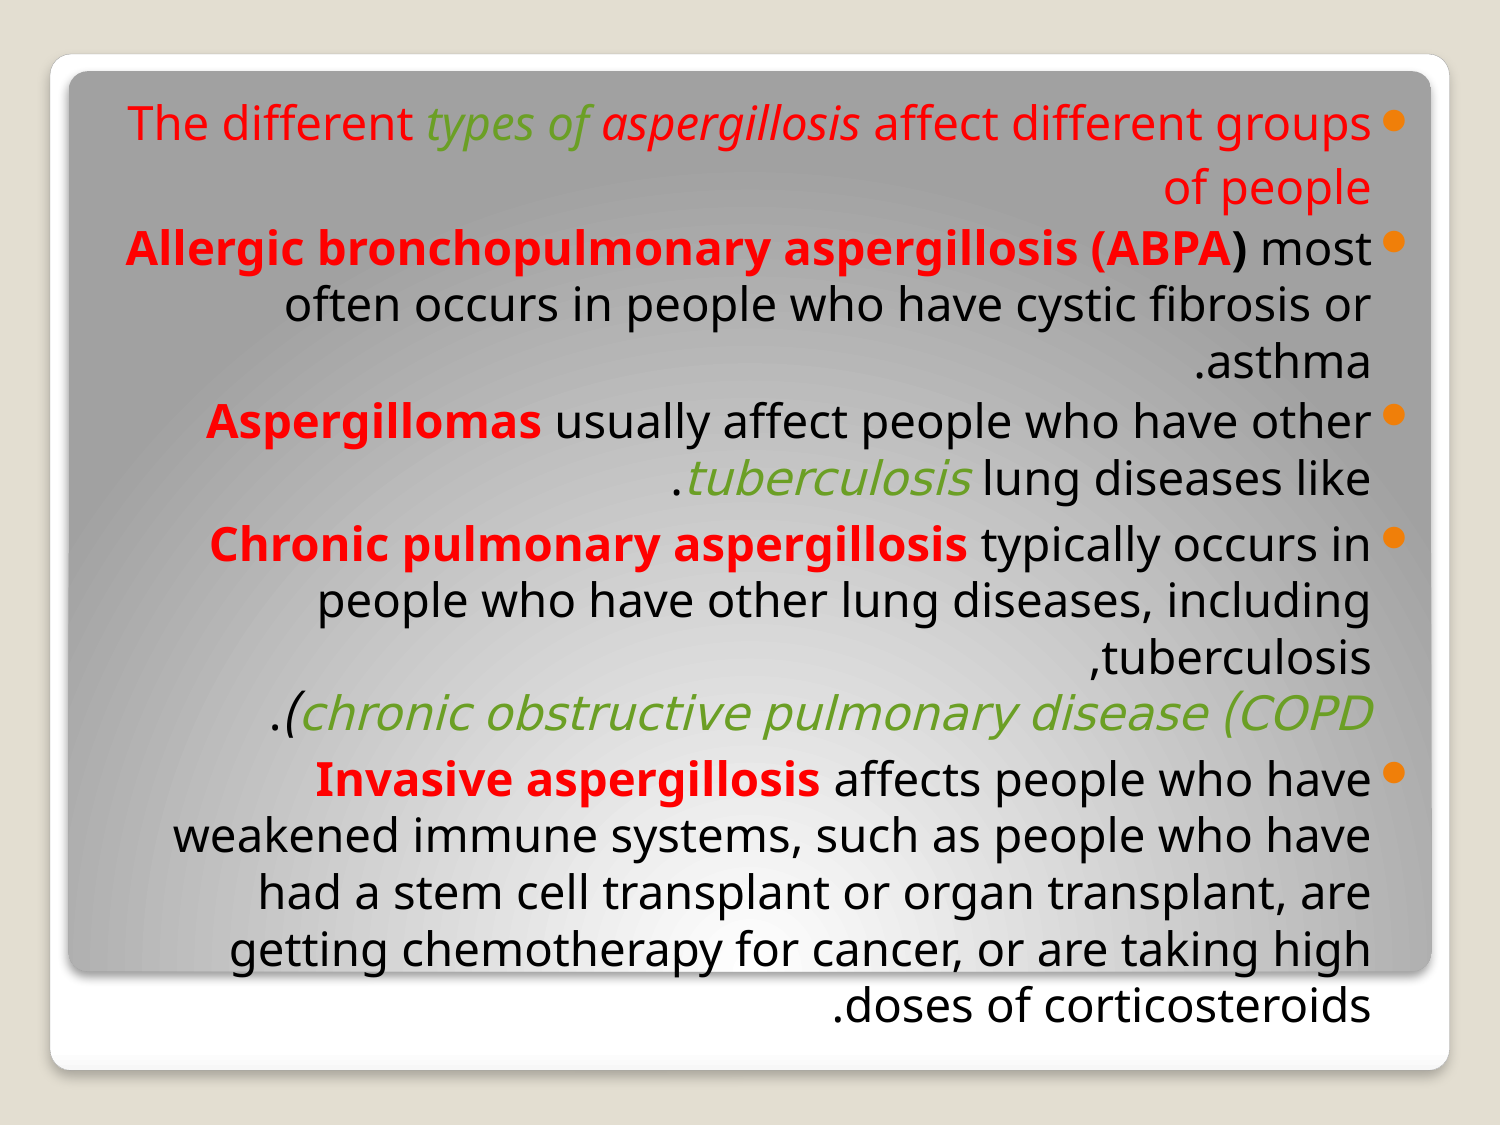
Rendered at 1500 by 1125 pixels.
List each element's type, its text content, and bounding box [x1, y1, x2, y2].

list The different types of aspergillosis affect different groups of people Allergic bronchopulmonary aspergillosis (ABPA) most often occurs in people who have cystic fibrosis or asthma. Aspergillomas usually affect people who have other lung diseases like tuberculosis. Chronic pulmonary aspergillosis typically occurs in people who have other lung diseases, including tuberculosis, chronic obstructive pulmonary disease (COPD). Invasive aspergillosis affects people who have weakened immune systems, such as people who have had a stem cell transplant or organ transplant, are getting chemotherapy for cancer, or are taking high doses of corticosteroids. [75, 78, 1425, 1047]
